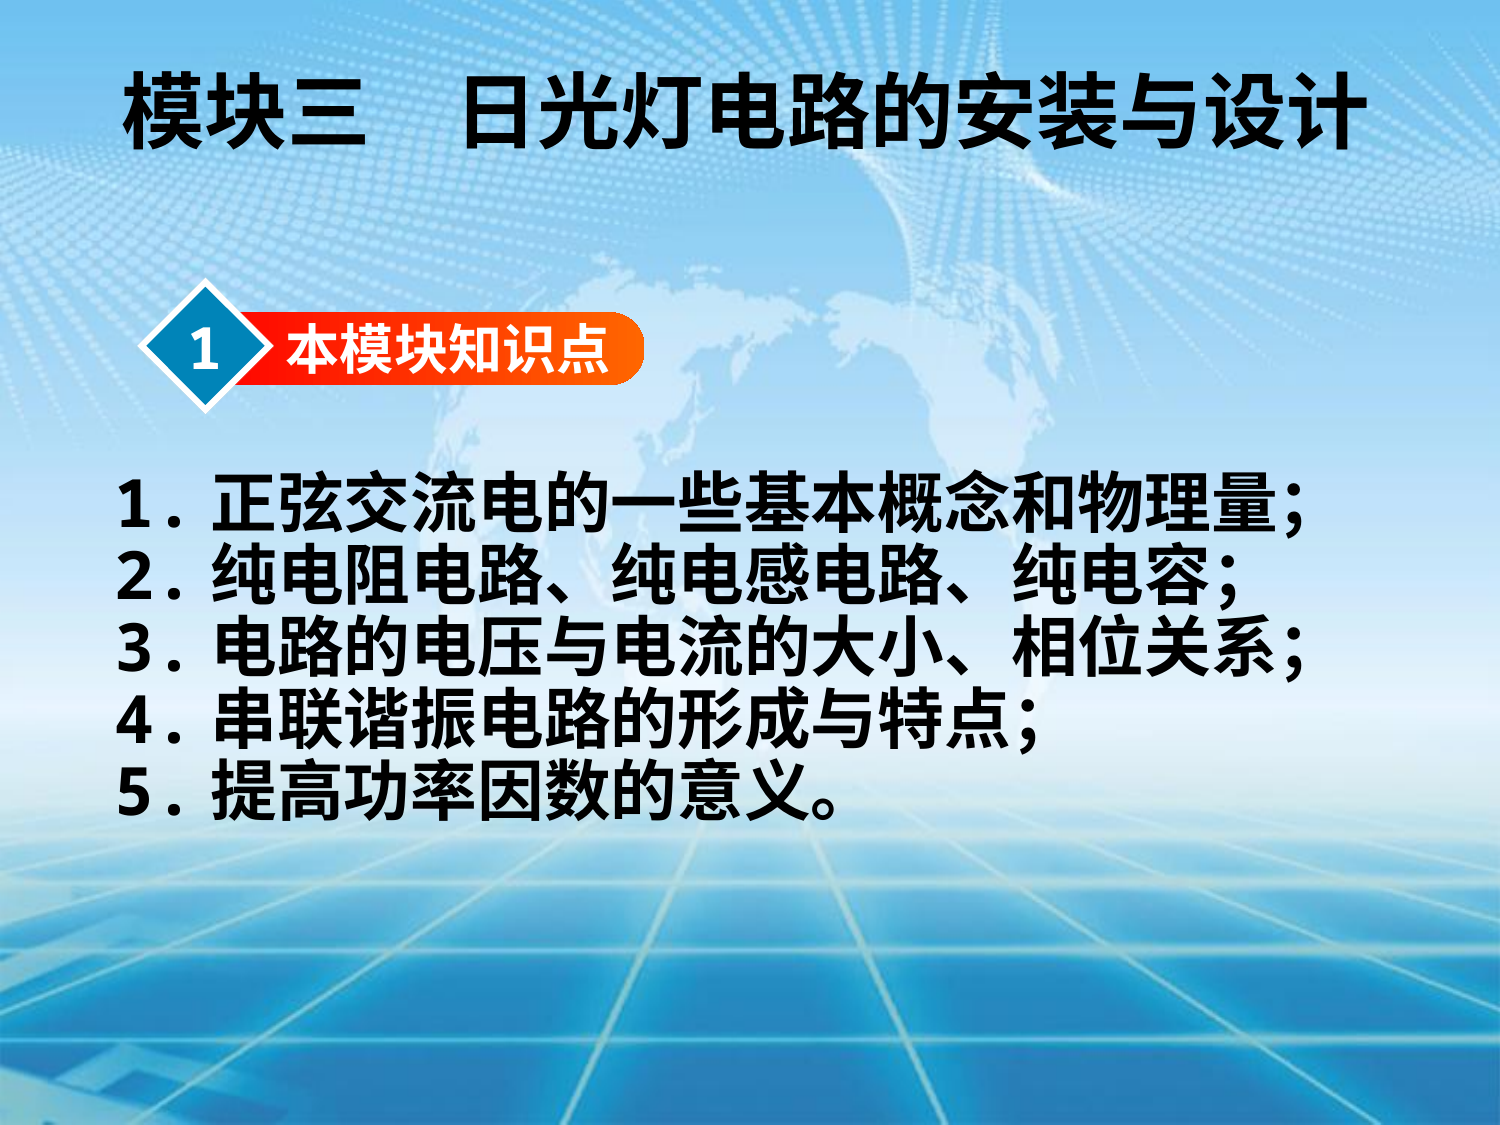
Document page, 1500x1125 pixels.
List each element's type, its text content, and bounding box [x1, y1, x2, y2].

text_box [233, 312, 271, 385]
text_box 模块三 日光灯电路的安装与设计 [73, 15, 1418, 204]
text_box 1.正弦交流电的一些基本概念和物理量； 2.纯电阻电路、纯电感电路、纯电容； 3.电路的电压与电流的大小、相位关系； 4.串联谐振电路的形成与特点； 5.提高功率因数的意义。 [99, 462, 1417, 838]
text_box 本模块知识点 [271, 307, 642, 388]
picture [0, 0, 1500, 1125]
text_box 1 [141, 282, 270, 410]
